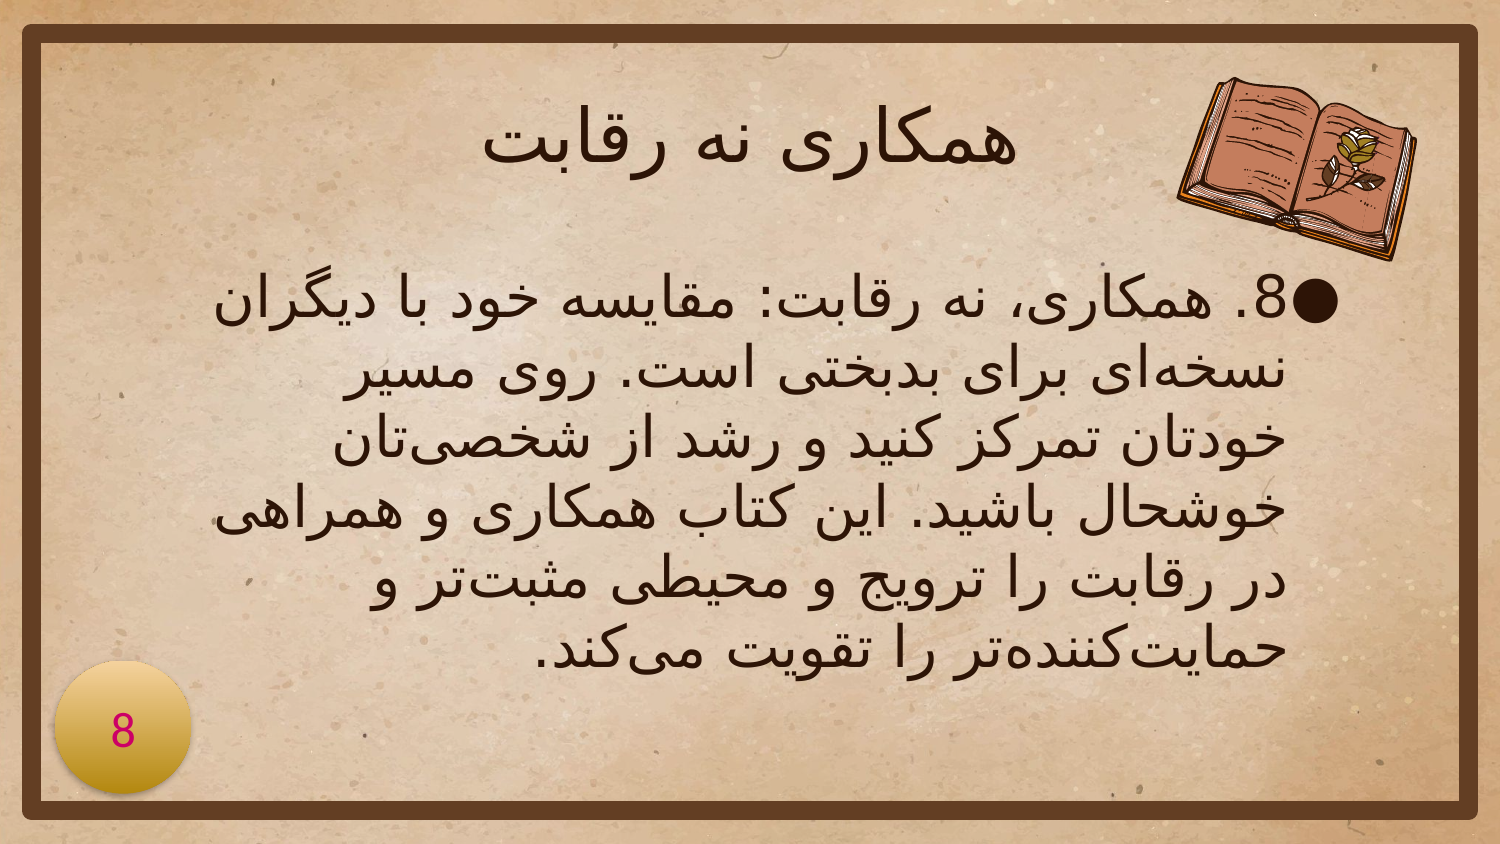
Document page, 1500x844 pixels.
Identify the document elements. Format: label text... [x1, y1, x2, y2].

subtitle 8. همکاری، نه رقابت: مقایسه خود با دیگران نسخه‌ای برای بدبختی است. روی مسیر خودتان تمرکز کنید و رشد از شخصی‌تان خوشحال باشید. این کتاب همکاری و همراهی در رقابت را ترویج و محیطی مثبت‌تر و حمایت‌کننده‌تر را تقویت می‌کند. [181, 243, 1380, 756]
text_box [1170, 68, 1425, 266]
title همکاری نه رقابت [118, 72, 1165, 167]
text_box 8 [54, 660, 192, 794]
